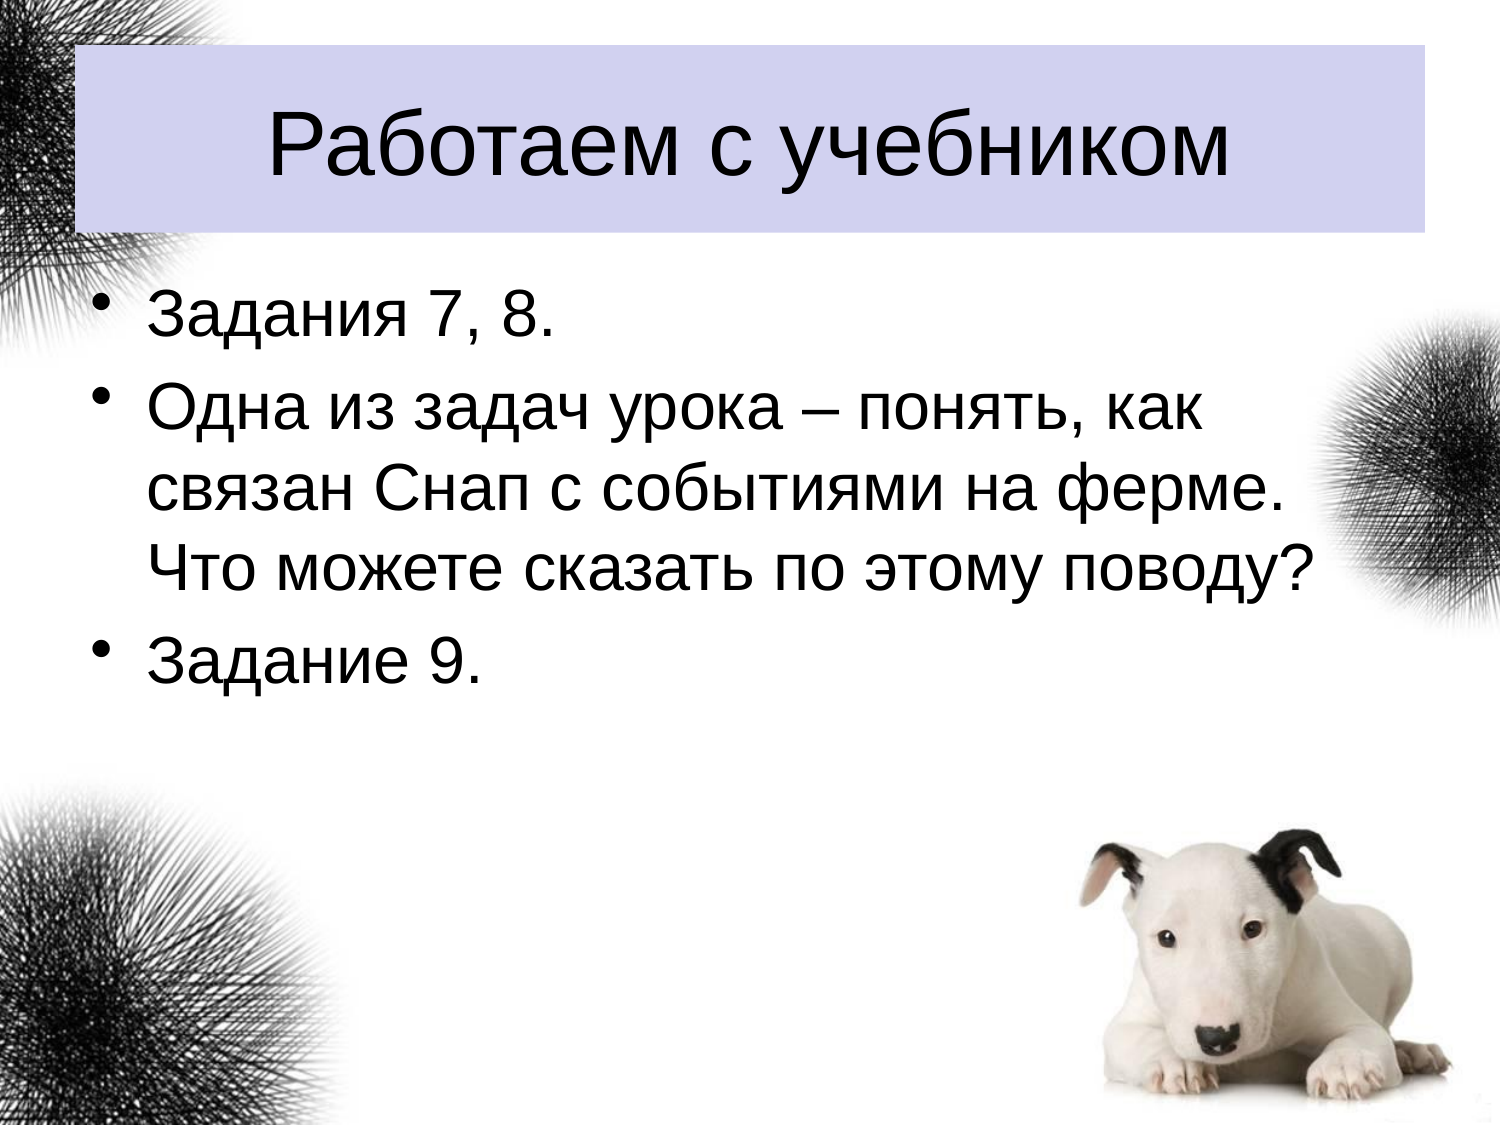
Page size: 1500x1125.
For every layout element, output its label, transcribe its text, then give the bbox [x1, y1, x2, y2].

title Работаем с учебником [75, 45, 1425, 233]
list Задания 7, 8. Одна из задач урока – понять, как связан Снап с событиями на ферме. Что можете сказать по этому поводу? Задание 9. [75, 262, 1425, 1005]
picture [0, 0, 1500, 1125]
